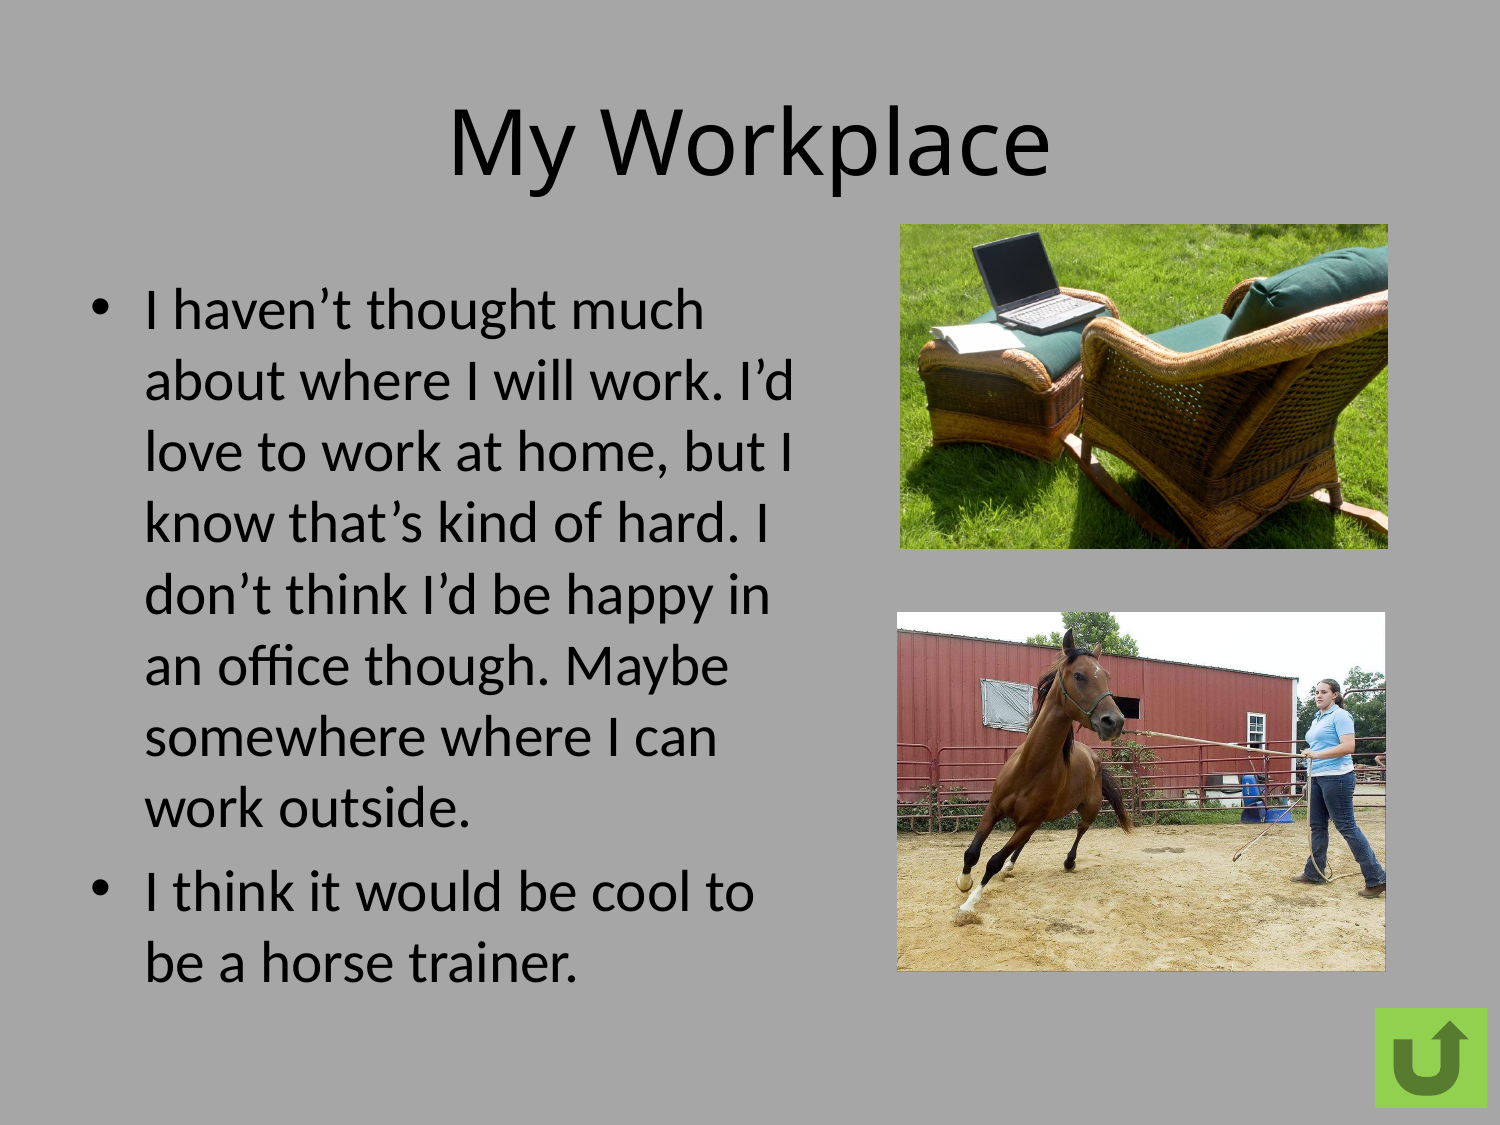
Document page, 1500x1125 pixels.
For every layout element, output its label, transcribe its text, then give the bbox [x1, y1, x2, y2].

title My Workplace [75, 45, 1425, 233]
picture [899, 224, 1388, 550]
list I haven’t thought much about where I will work. I’d love to work at home, but I know that’s kind of hard. I don’t think I’d be happy in an office though. Maybe somewhere where I can work outside. I think it would be cool to be a horse trainer. [75, 262, 813, 1013]
picture [897, 612, 1386, 972]
text_box [1373, 1006, 1490, 1110]
